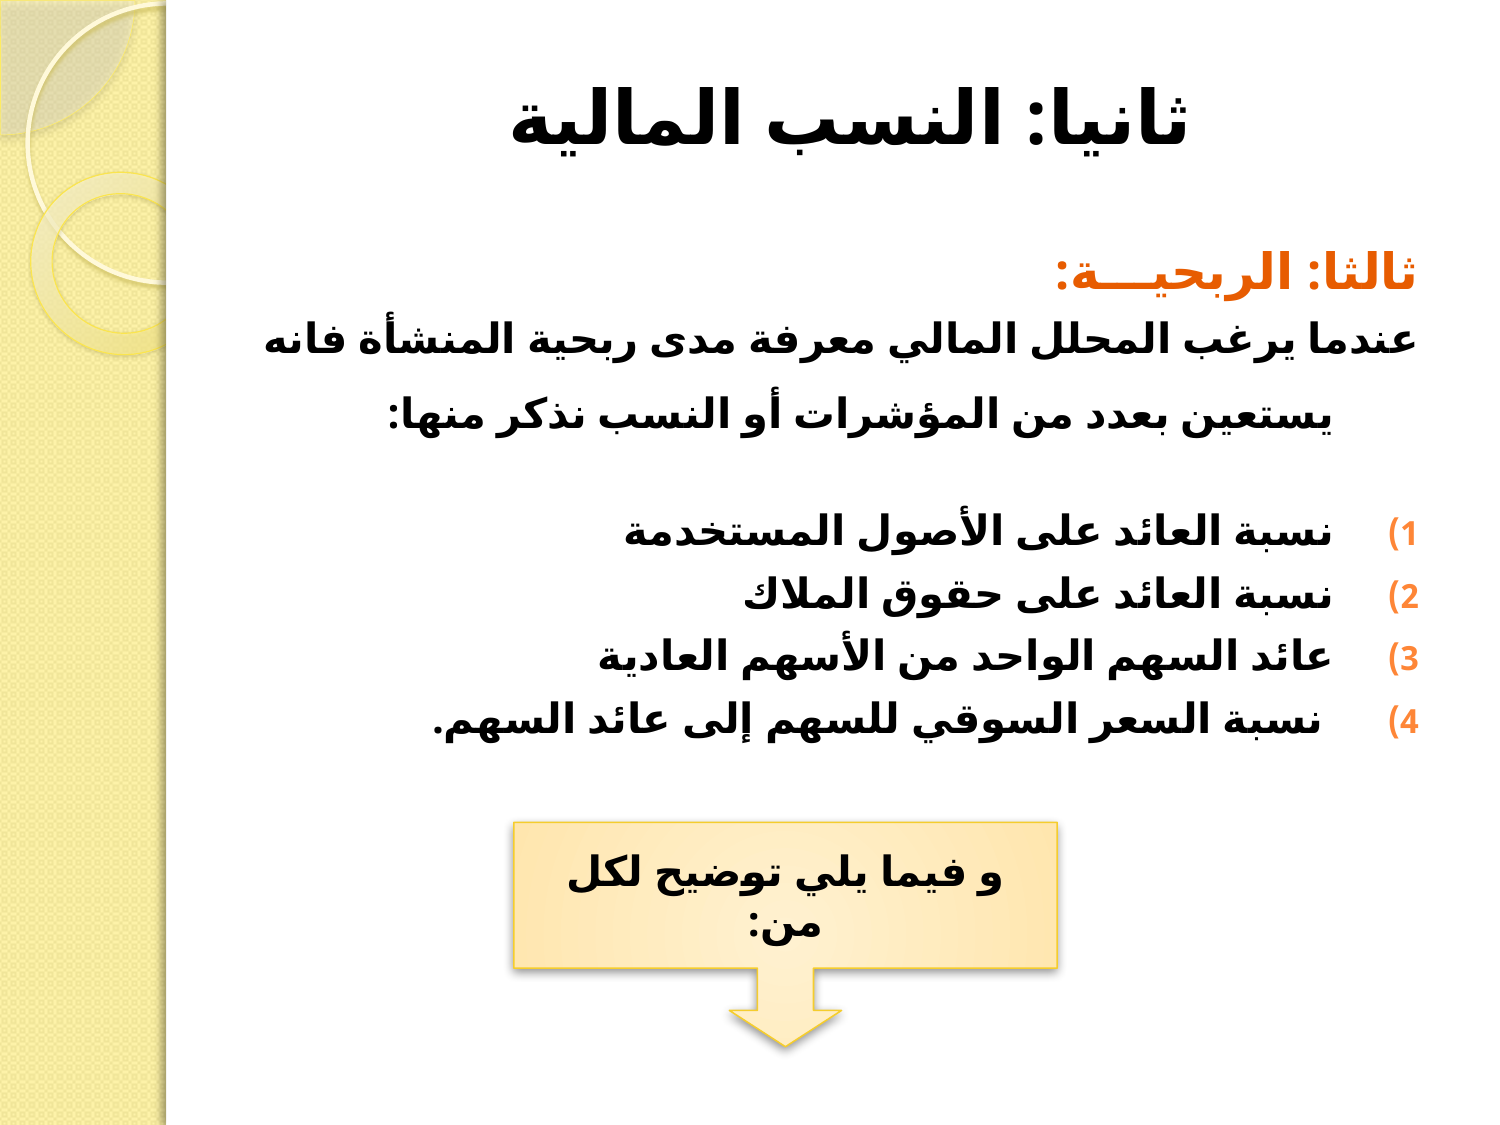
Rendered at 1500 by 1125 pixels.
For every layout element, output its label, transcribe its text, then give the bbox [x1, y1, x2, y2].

title ثانيا: النسب المالية [235, 45, 1466, 185]
list ثالثا: الربحيـــة: عندما يرغب المحلل المالي معرفة مدى ربحية المنشأة فانه يستعين بعدد من المؤشرات أو النسب نذكر منها: نسبة العائد على الأصول المستخدمة نسبة العائد على حقوق الملاك عائد السهم الواحد من الأسهم العادية نسبة السعر السوقي للسهم إلى عائد السهم. [206, 231, 1447, 1024]
text_box و فيما يلي توضيح لكل من: [513, 821, 1058, 1048]
